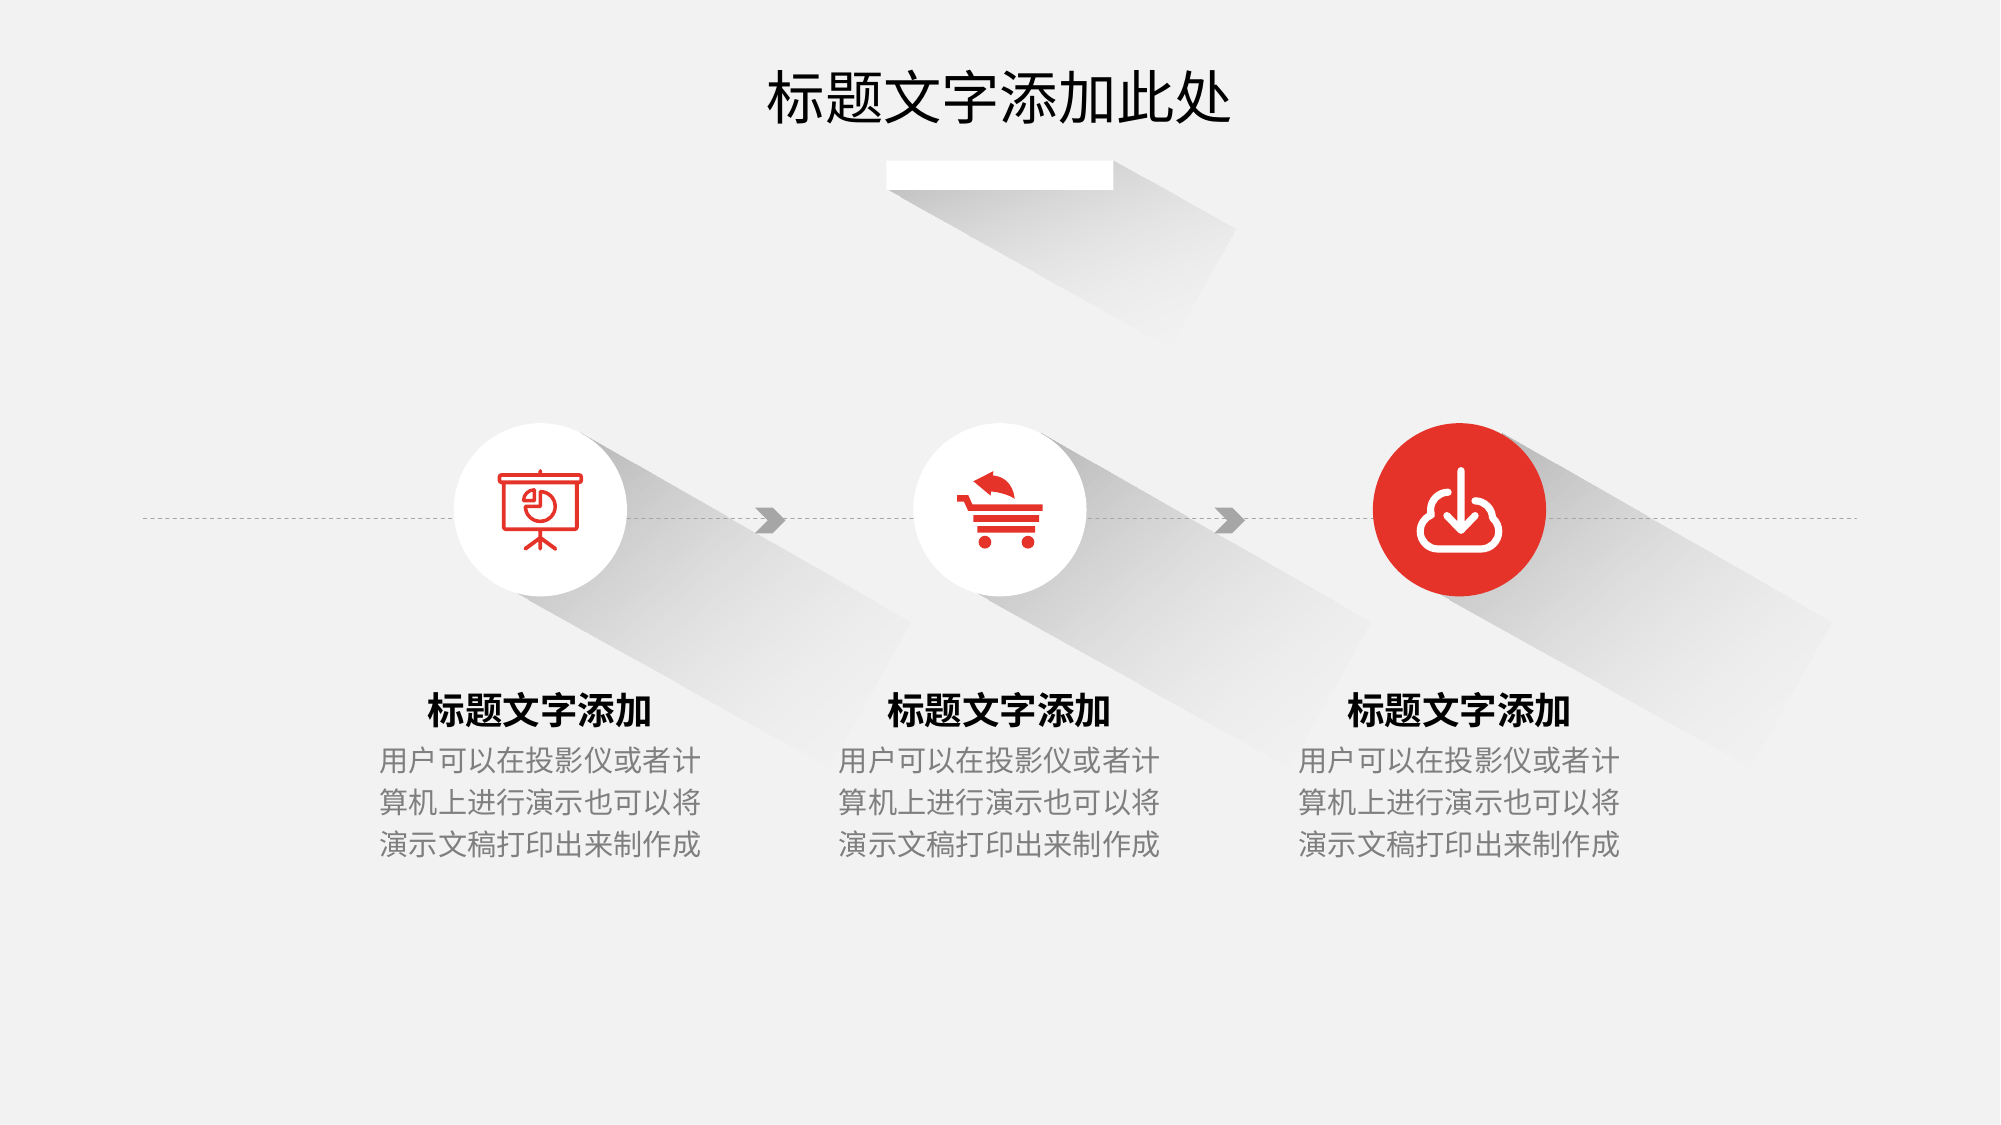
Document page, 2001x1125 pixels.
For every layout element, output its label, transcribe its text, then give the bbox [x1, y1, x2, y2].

text_box [980, 597, 1372, 762]
text_box [886, 159, 1237, 349]
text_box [1275, 670, 1644, 871]
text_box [143, 423, 1857, 597]
text_box [520, 597, 912, 761]
text_box 标题文字添加此处 [752, 53, 1248, 139]
text_box [1441, 597, 1833, 770]
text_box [356, 670, 725, 871]
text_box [815, 670, 1184, 871]
text_box [885, 160, 1115, 191]
